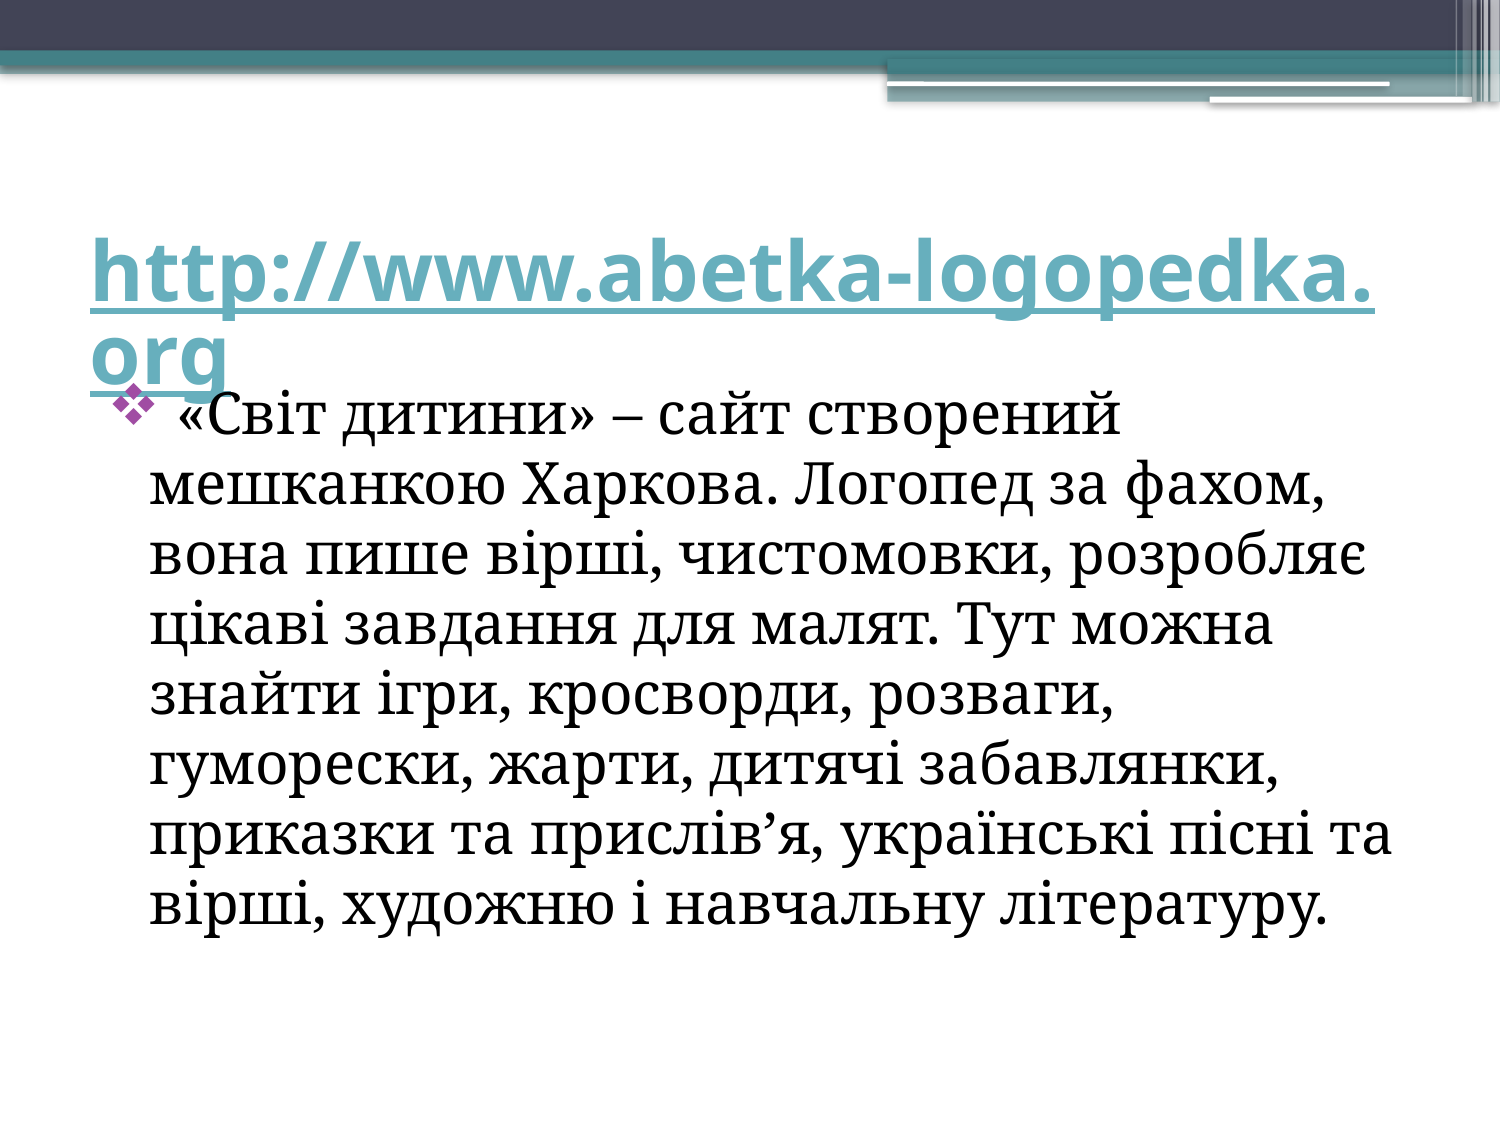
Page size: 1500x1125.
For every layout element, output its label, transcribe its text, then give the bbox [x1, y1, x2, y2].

title http://www.abetka-logopedka.org [75, 187, 1425, 363]
list «Світ дитини» – сайт створений мешканкою Харкова. Логопед за фахом, вона пише вірші, чистомовки, розробляє цікаві завдання для малят. Тут можна знайти ігри, кросворди, розваги, гуморески, жарти, дитячі забавлянки, приказки та прислів’я, українські пісні та вірші, художню і навчальну літературу. [75, 368, 1425, 1079]
